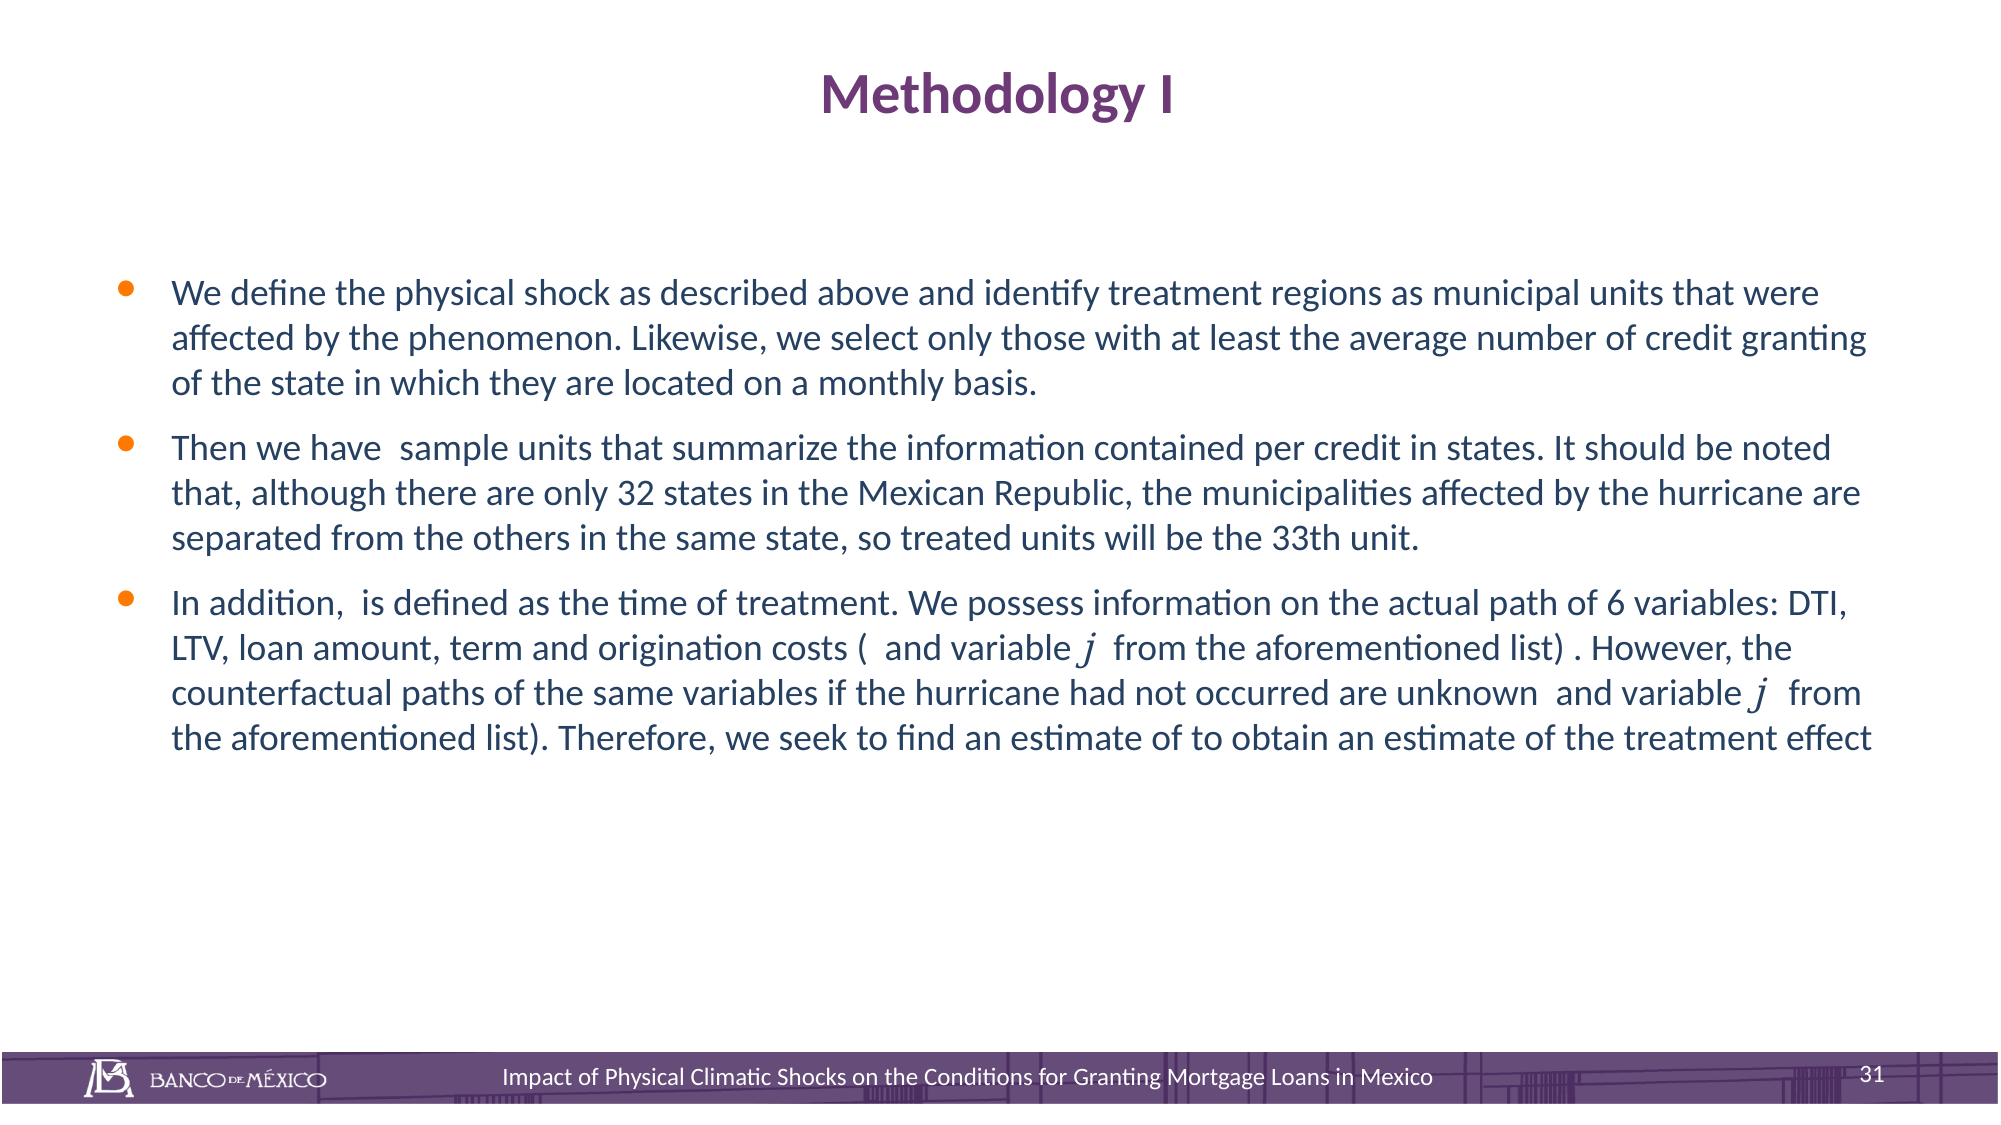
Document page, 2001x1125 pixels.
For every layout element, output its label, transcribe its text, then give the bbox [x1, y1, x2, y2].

picture [2, 1052, 1433, 1104]
slide_number 31 [1433, 1042, 1900, 1103]
text_box Impact of Physical Climatic Shocks on the Conditions for Granting Mortgage Loans in Mexico [452, 1060, 1485, 1121]
picture [1485, 1052, 1998, 1104]
title Methodology I [97, 30, 1898, 149]
